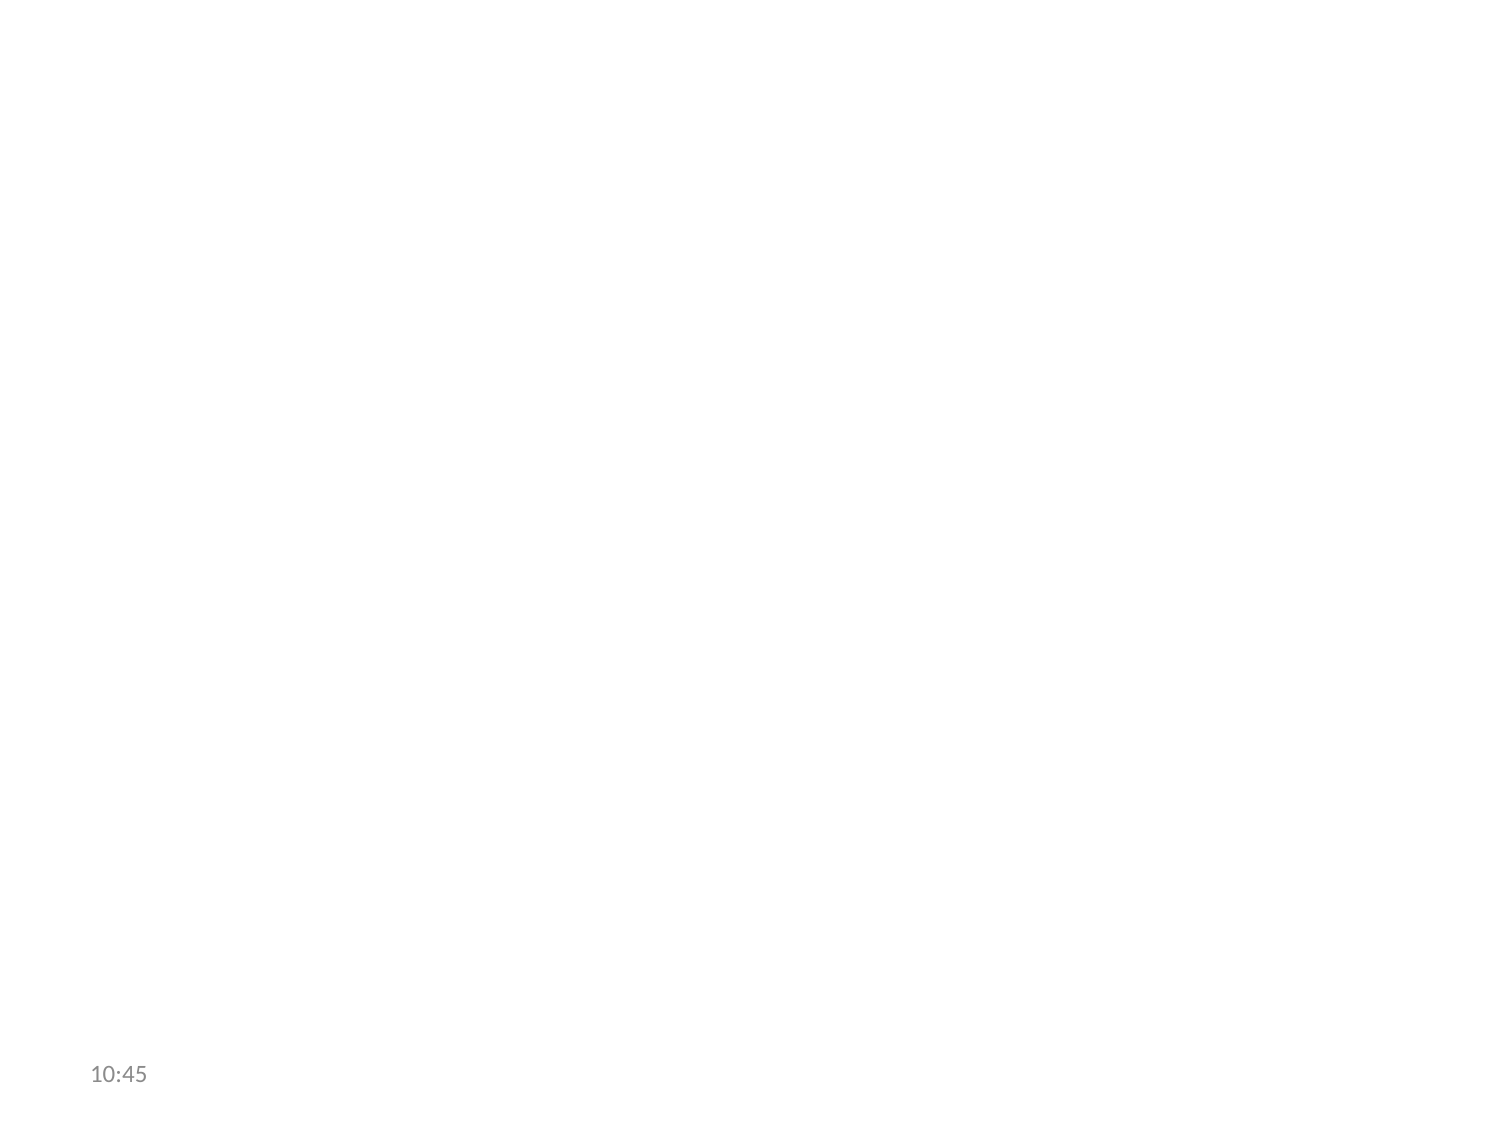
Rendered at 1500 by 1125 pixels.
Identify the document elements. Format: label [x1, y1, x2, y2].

slide_number [75, 1042, 425, 1103]
